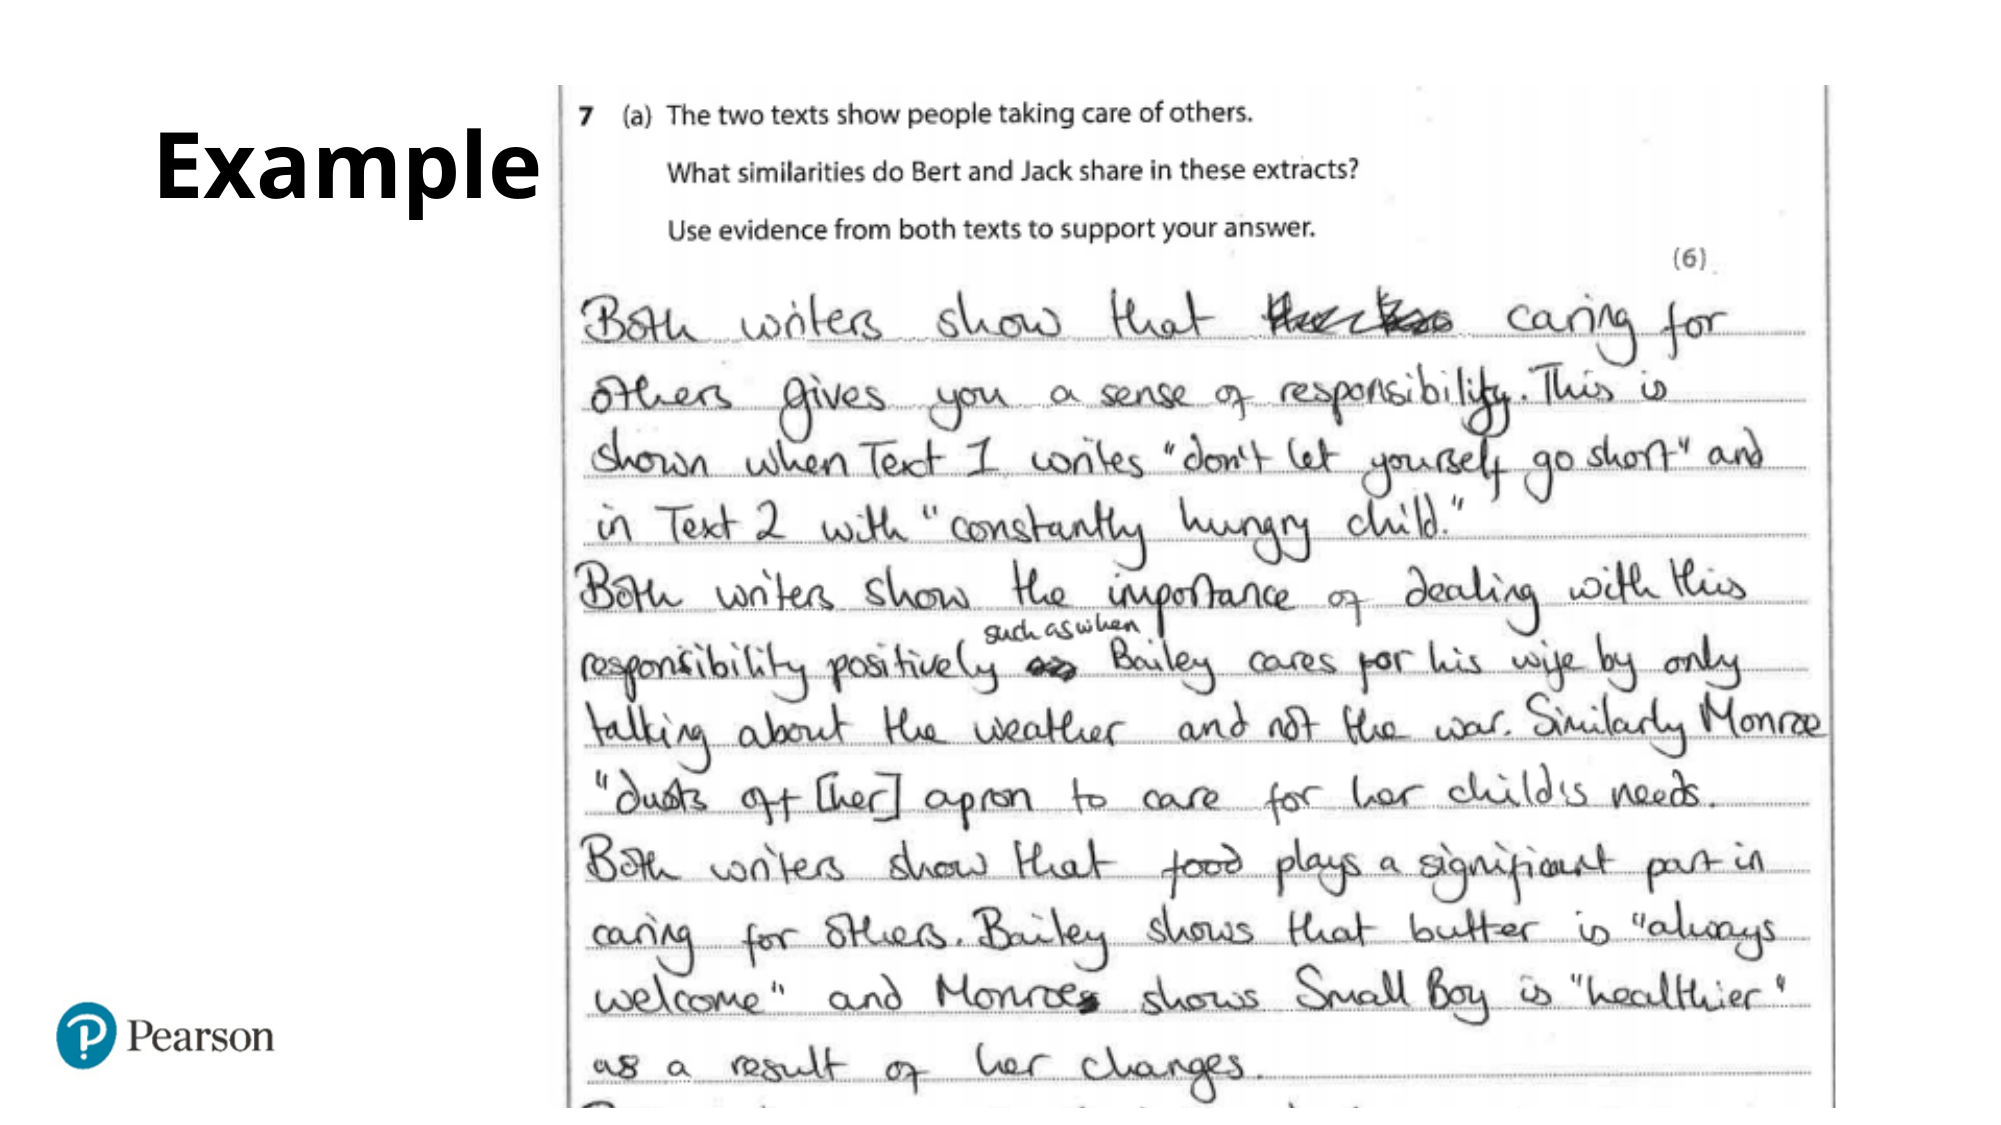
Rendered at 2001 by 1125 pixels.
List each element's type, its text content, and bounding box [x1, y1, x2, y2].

picture [46, 987, 285, 1080]
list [547, 85, 1836, 1108]
title Example [137, 59, 1863, 278]
